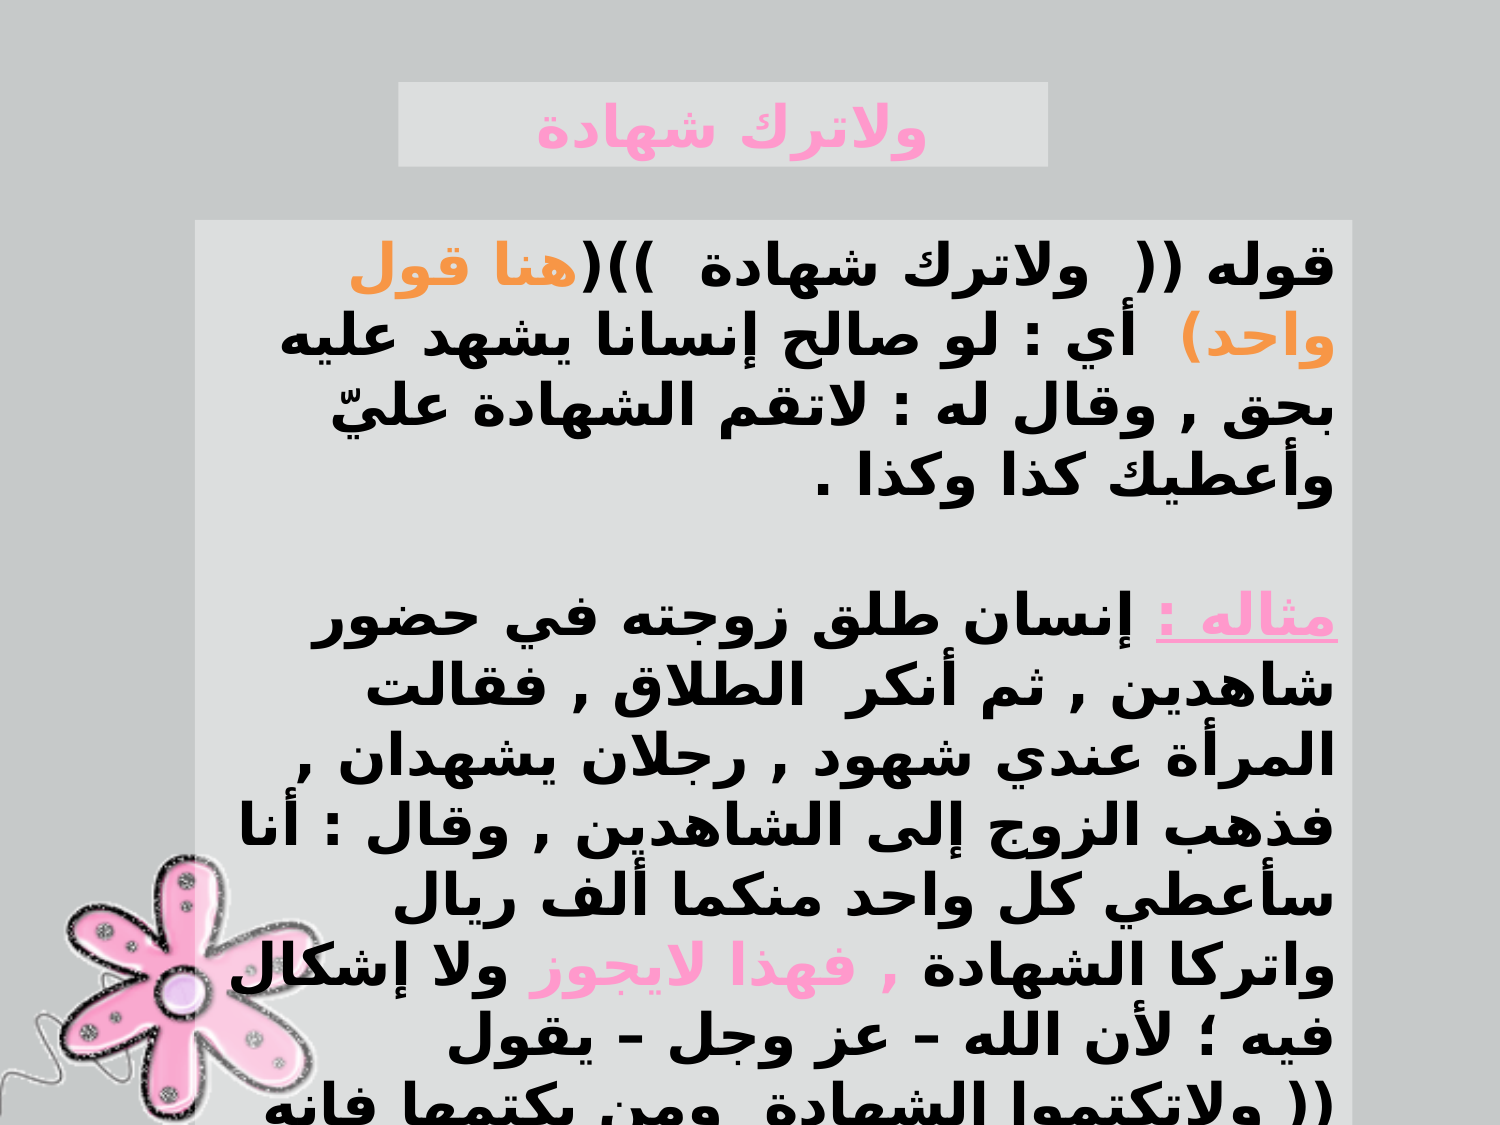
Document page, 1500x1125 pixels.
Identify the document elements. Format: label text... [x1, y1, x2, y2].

text_box ولاترك شهادة [398, 82, 1049, 167]
picture [0, 0, 1500, 1125]
text_box قوله (( ولاترك شهادة ))(هنا قول واحد) أي : لو صالح إنسانا يشهد عليه بحق , وقال له : لاتقم الشهادة عليّ وأعطيك كذا وكذا . مثاله : إنسان طلق زوجته في حضور شاهدين , ثم أنكر الطلاق , فقالت المرأة عندي شهود , رجلان يشهدان , فذهب الزوج إلى الشاهدين , وقال : أنا سأعطي كل واحد منكما ألف ريال واتركا الشهادة , فهذا لايجوز ولا إشكال فيه ؛ لأن الله – عز وجل – يقول (( ولاتكتموا الشهادة ومن يكتمها فإنه ءآثم قلبه )) ولايصح بأي حال من الأحوال حتى لو فرضنا أن المسألة حق مالي لا زوجية , فإنه لايجوز . [194, 219, 1353, 1125]
